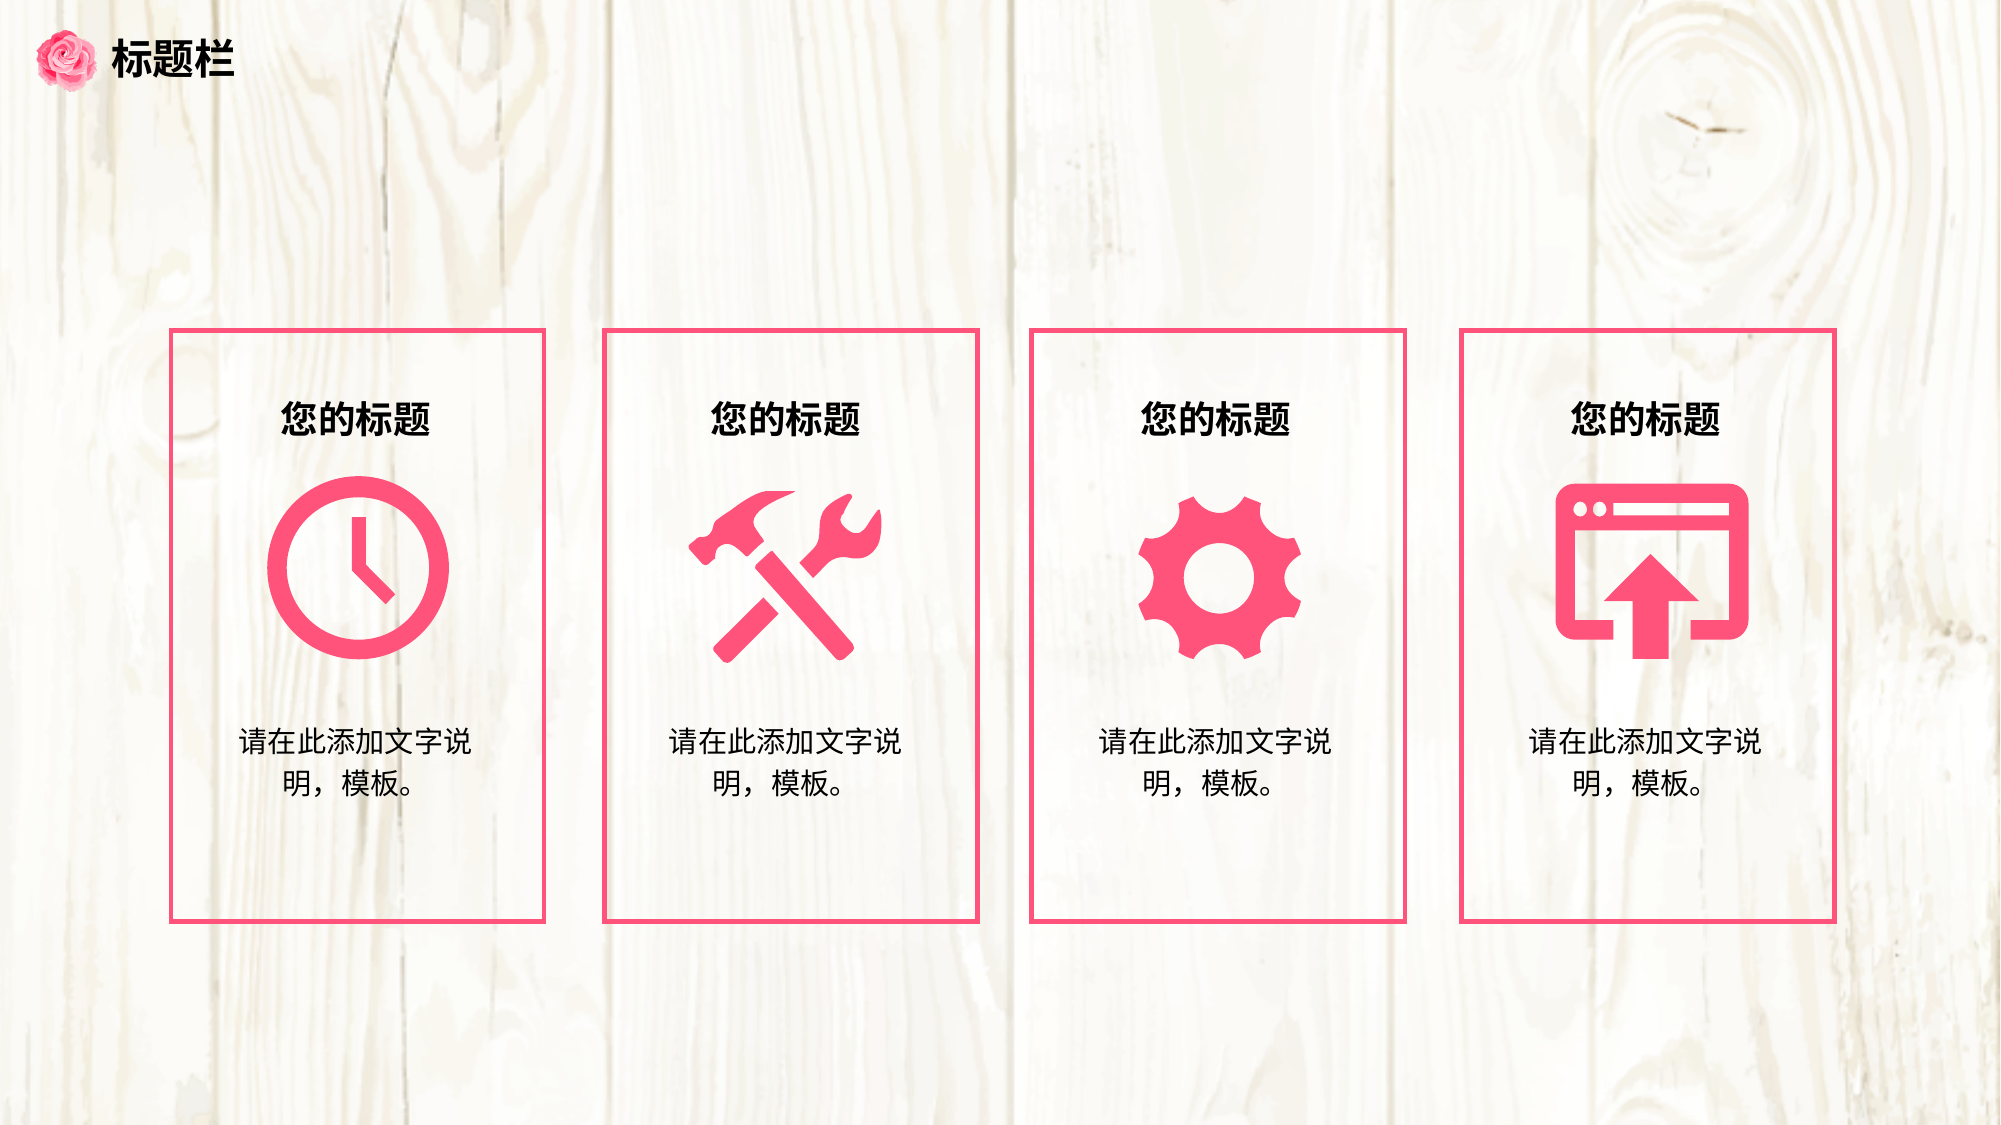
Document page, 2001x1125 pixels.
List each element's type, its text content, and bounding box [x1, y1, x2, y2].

text_box [1601, 552, 1702, 660]
text_box 标题栏 [96, 25, 384, 91]
text_box 请在此添加文字说明，模板。 [657, 716, 914, 801]
text_box [797, 492, 883, 580]
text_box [267, 476, 450, 660]
text_box [604, 330, 978, 922]
text_box [1031, 330, 1405, 922]
text_box 请在此添加文字说明，模板。 [1517, 716, 1775, 801]
text_box [1461, 330, 1835, 922]
picture [0, 0, 2001, 1125]
text_box 您的标题 [1125, 388, 1306, 449]
text_box 您的标题 [1556, 388, 1736, 449]
text_box [1554, 482, 1750, 641]
text_box 您的标题 [695, 388, 876, 449]
text_box [687, 490, 797, 567]
text_box 请在此添加文字说明，模板。 [1087, 716, 1344, 801]
text_box 请在此添加文字说明，模板。 [227, 716, 484, 801]
text_box 您的标题 [265, 388, 446, 449]
text_box [1137, 495, 1303, 661]
text_box [712, 595, 781, 664]
text_box [754, 549, 856, 662]
text_box [170, 330, 545, 922]
